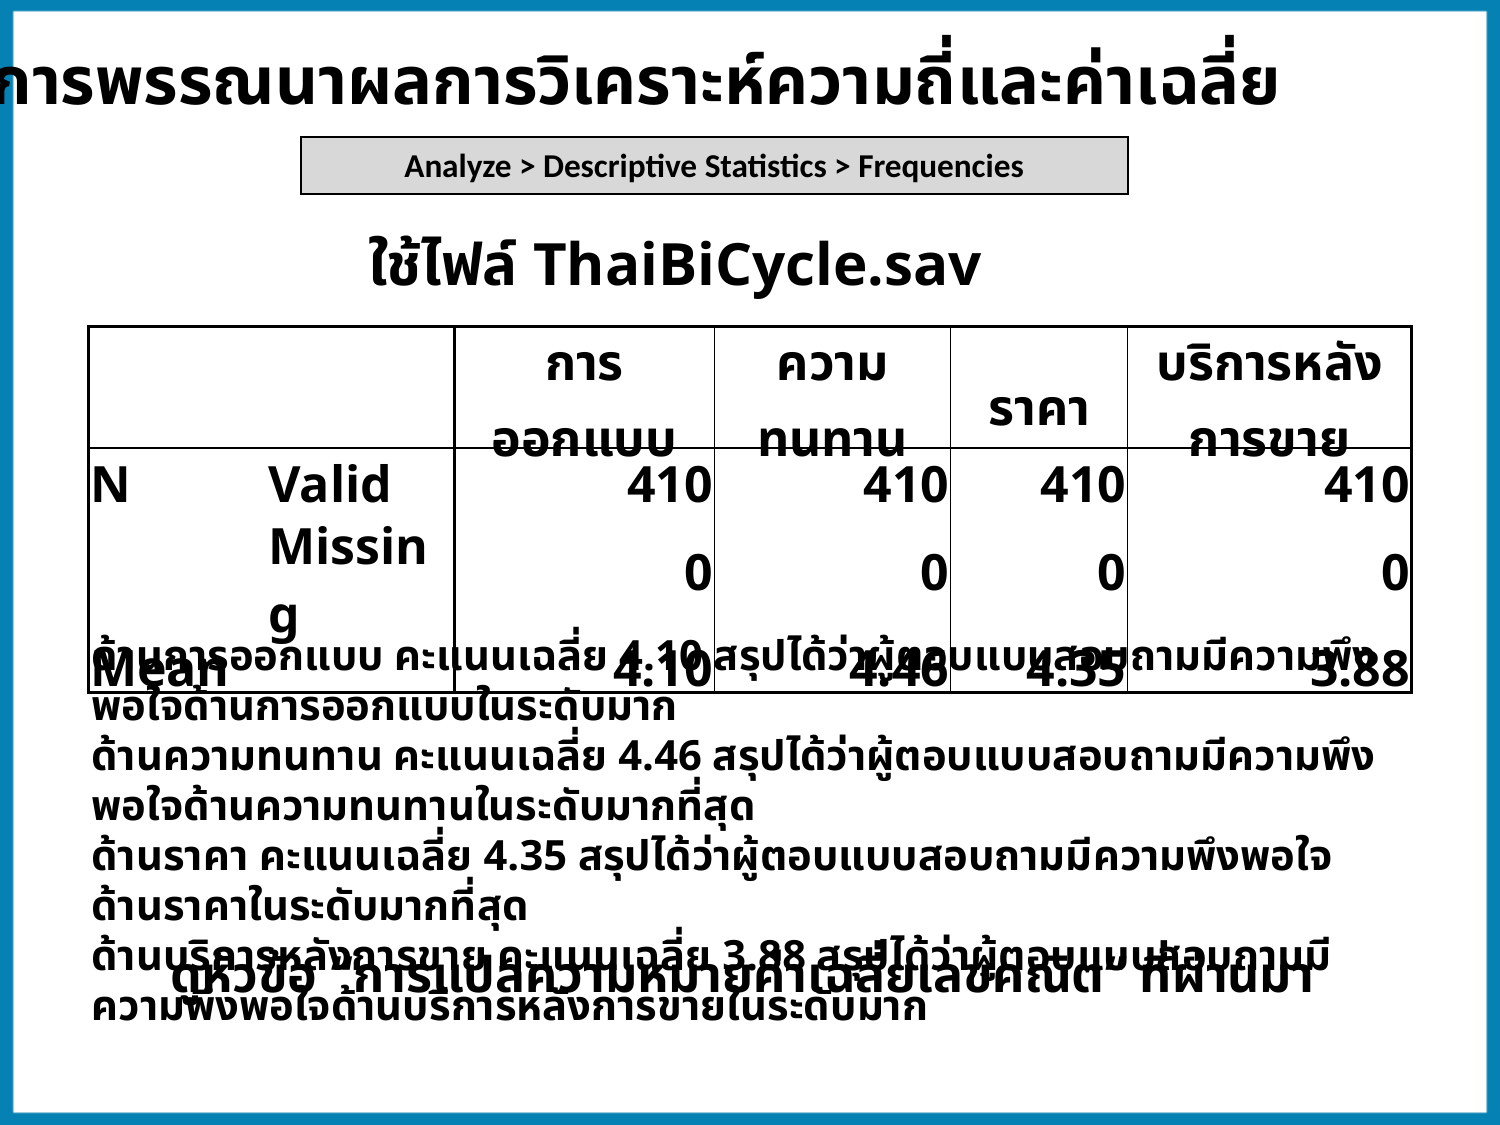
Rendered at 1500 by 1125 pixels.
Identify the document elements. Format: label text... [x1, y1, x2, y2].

table_header [90, 328, 453, 447]
text_box Analyze > Descriptive Statistics > Frequencies [301, 137, 1128, 195]
text_box 10.2.2 การพรรณนาผลการวิเคราะห์ความถี่และค่าเฉลี่ย [0, 30, 1297, 126]
table_cell 0 [715, 509, 950, 621]
table_header ความทนทาน [715, 328, 950, 447]
text_box ดูหัวข้อ “การแปลความหมายค่าเฉลี่ยเลขคณิต” ที่ผ่านมา [155, 935, 1329, 1011]
picture [13, 11, 1487, 1113]
table_header บริการหลังการขาย [1128, 328, 1410, 447]
table_cell 410 [951, 449, 1127, 509]
table_cell Missing [267, 509, 453, 621]
text_box ด้านการออกแบบ คะแนนเฉลี่ย 4.10 สรุปได้ว่าผู้ตอบแบบสอบถามมีความพึงพอใจด้านการออกแบบในระดับมาก ด้านความทนทาน คะแนนเฉลี่ย 4.46 สรุปได้ว่าผู้ตอบแบบสอบถามมีความพึงพอใจด้านความทนทานในระดับมากที่สุด ด้านราคา คะแนนเฉลี่ย 4.35 สรุปได้ว่าผู้ตอบแบบสอบถามมีความพึงพอใจด้านราคาในระดับมากที่สุด ด้านบริการหลังการขาย คะแนนเฉลี่ย 3.88 สรุปได้ว่าผู้ตอบแบบสอบถามมีความพึงพอใจด้านบริการหลังการขายในระดับมาก [76, 621, 1412, 1037]
table_cell 410 [456, 449, 714, 509]
table_cell 0 [951, 509, 1127, 621]
table_header การออกแบบ [456, 328, 714, 447]
table_cell 0 [456, 509, 714, 621]
table_cell 410 [1128, 449, 1410, 509]
table_cell Valid [267, 449, 453, 509]
table_cell N [90, 449, 267, 621]
table_cell 410 [715, 449, 950, 509]
text_box ใช้ไฟล์ ThaiBiCycle.sav [354, 219, 997, 305]
table_cell 0 [1128, 509, 1410, 621]
table_header ราคา [951, 328, 1127, 447]
